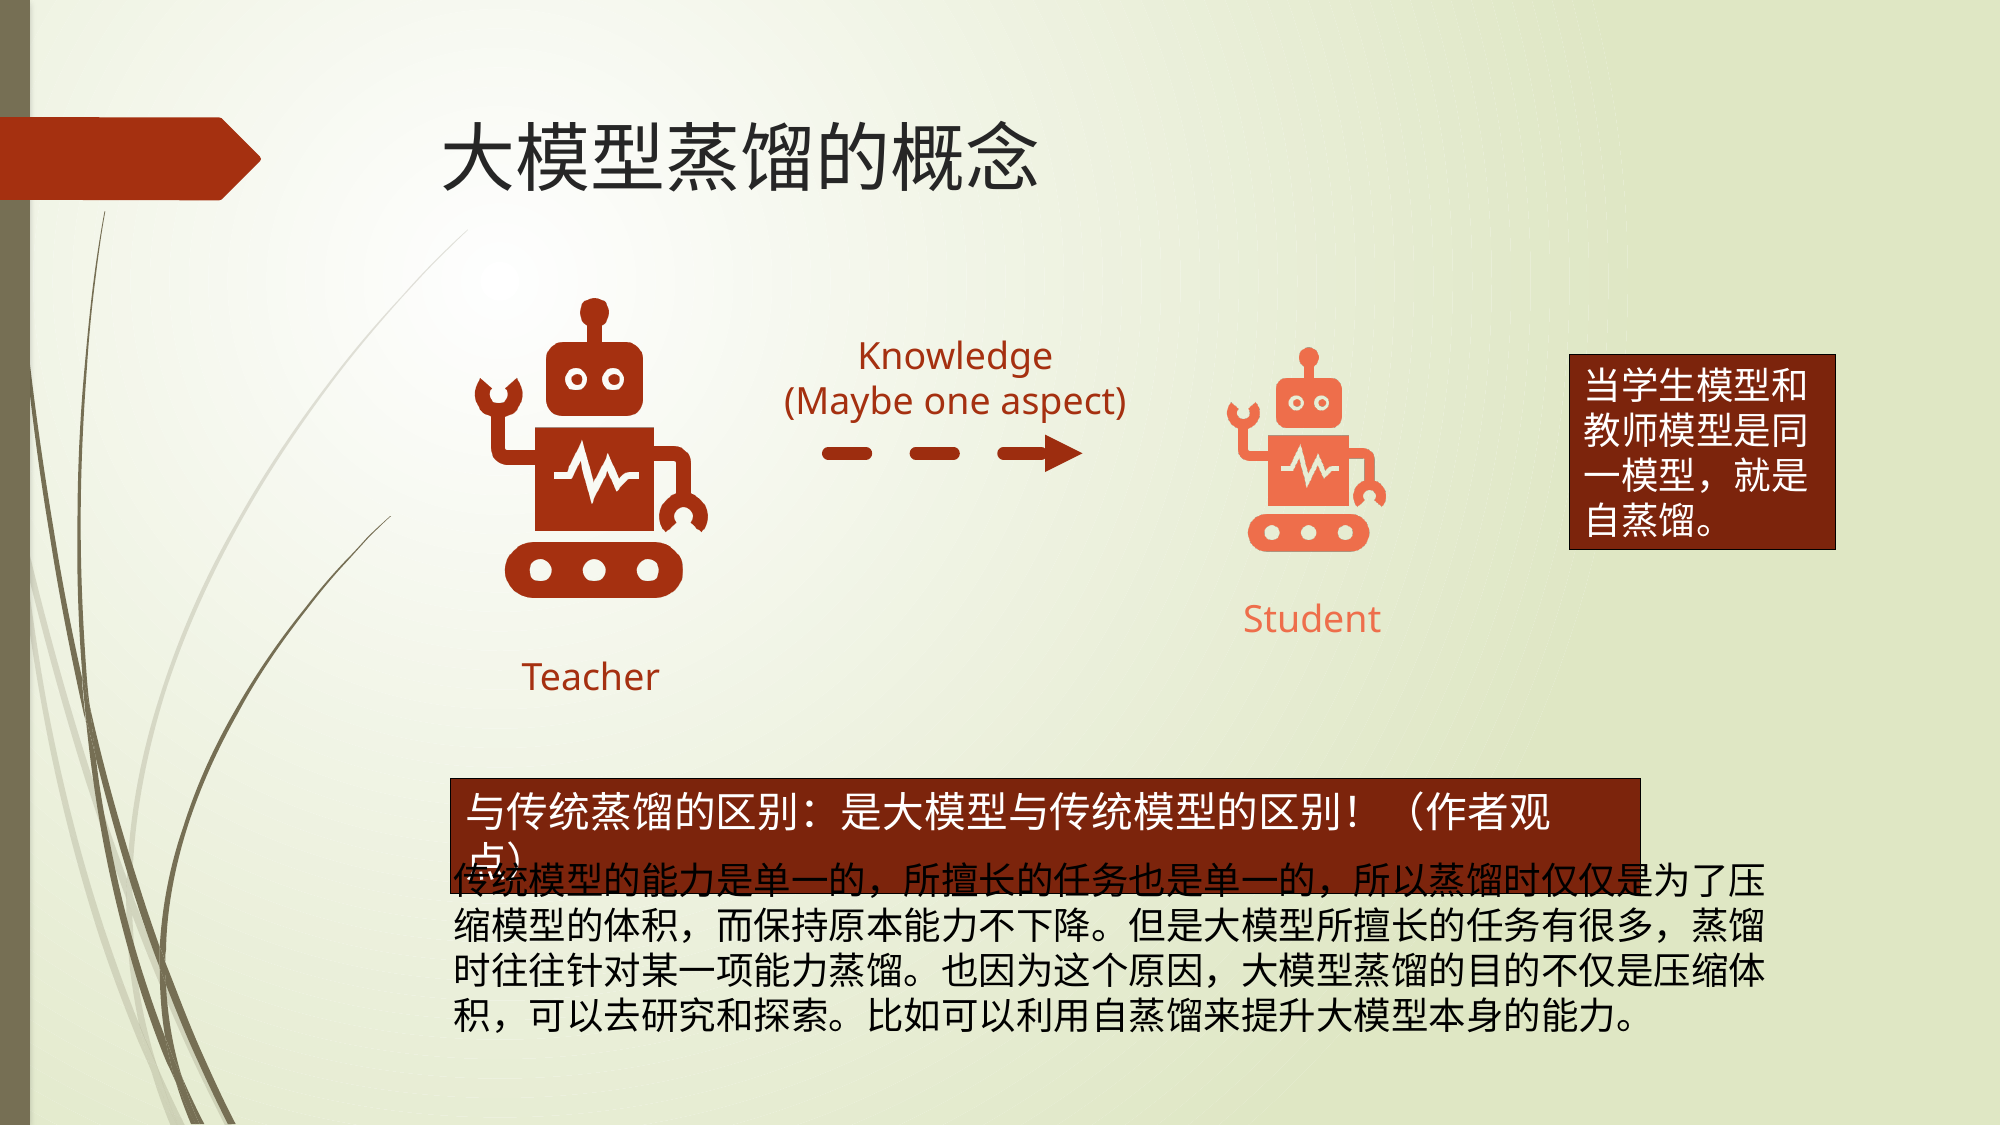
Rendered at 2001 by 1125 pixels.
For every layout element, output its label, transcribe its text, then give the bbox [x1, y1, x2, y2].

picture [1187, 332, 1430, 575]
text_box 传统模型的能力是单一的，所擅长的任务也是单一的，所以蒸馏时仅仅是为了压缩模型的体积，而保持原本能力不下降。但是大模型所擅长的任务有很多，蒸馏时往往针对某一项能力蒸馏。也因为这个原因，大模型蒸馏的目的不仅是压缩体积，可以去研究和探索。比如可以利用自蒸馏来提升大模型本身的能力。 [439, 849, 1818, 1045]
title 大模型蒸馏的概念 [425, 102, 1888, 313]
text_box 与传统蒸馏的区别：是大模型与传统模型的区别！（作者观点） [450, 778, 1641, 849]
text_box Teacher [506, 645, 734, 706]
text_box Student [1228, 587, 1456, 648]
text_box 当学生模型和教师模型是同一模型，就是自蒸馏。 [1569, 354, 1836, 550]
text_box Knowledge (Maybe one aspect) [776, 325, 1153, 430]
picture [416, 275, 772, 632]
